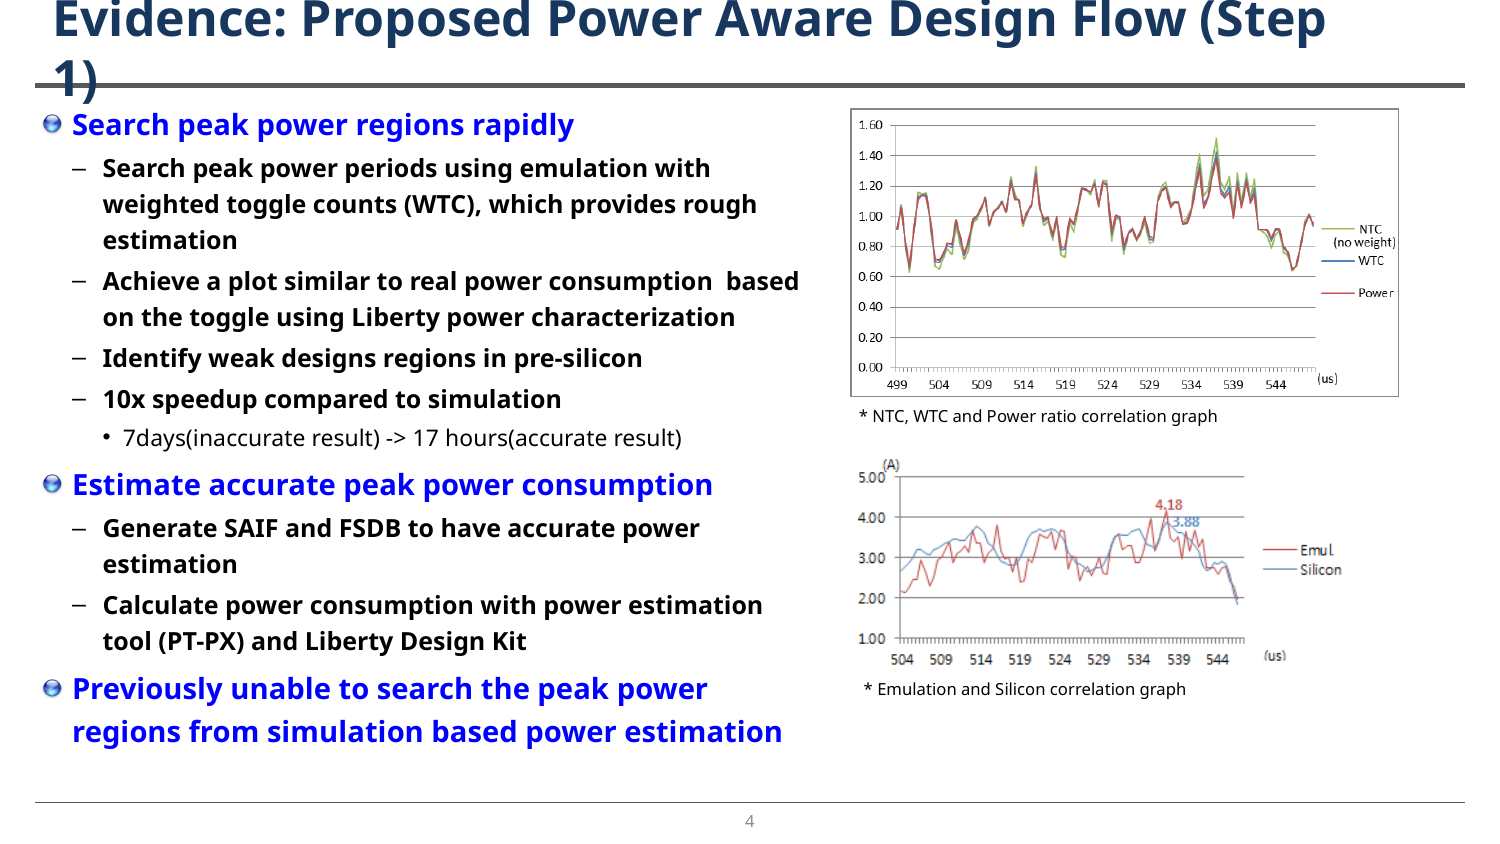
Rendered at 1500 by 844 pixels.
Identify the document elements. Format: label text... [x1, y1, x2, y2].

picture [850, 108, 1399, 397]
picture [41, 678, 63, 699]
title Evidence: Proposed Power Aware Design Flow (Step 1) [41, 12, 1392, 82]
picture [41, 113, 63, 135]
picture [844, 457, 1353, 671]
list Search peak power regions rapidly Search peak power periods using emulation with weighted toggle counts (WTC), which provides rough estimation Achieve a plot similar to real power consumption based on the toggle using Liberty power characterization Identify weak designs regions in pre-silicon 10x speedup compared to simulation 7days(inaccurate result) -> 17 hours(accurate result) Estimate accurate peak power consumption Generate SAIF and FSDB to have accurate power estimation Calculate power consumption with power estimation tool (PT-PX) and Liberty Design Kit Previously unable to search the peak power regions from simulation based power estimation [30, 94, 827, 794]
slide_number 4 [575, 806, 925, 839]
picture [41, 473, 63, 495]
text_box * NTC, WTC and Power ratio correlation graph [844, 398, 1234, 433]
text_box * Emulation and Silicon correlation graph [848, 679, 1202, 706]
